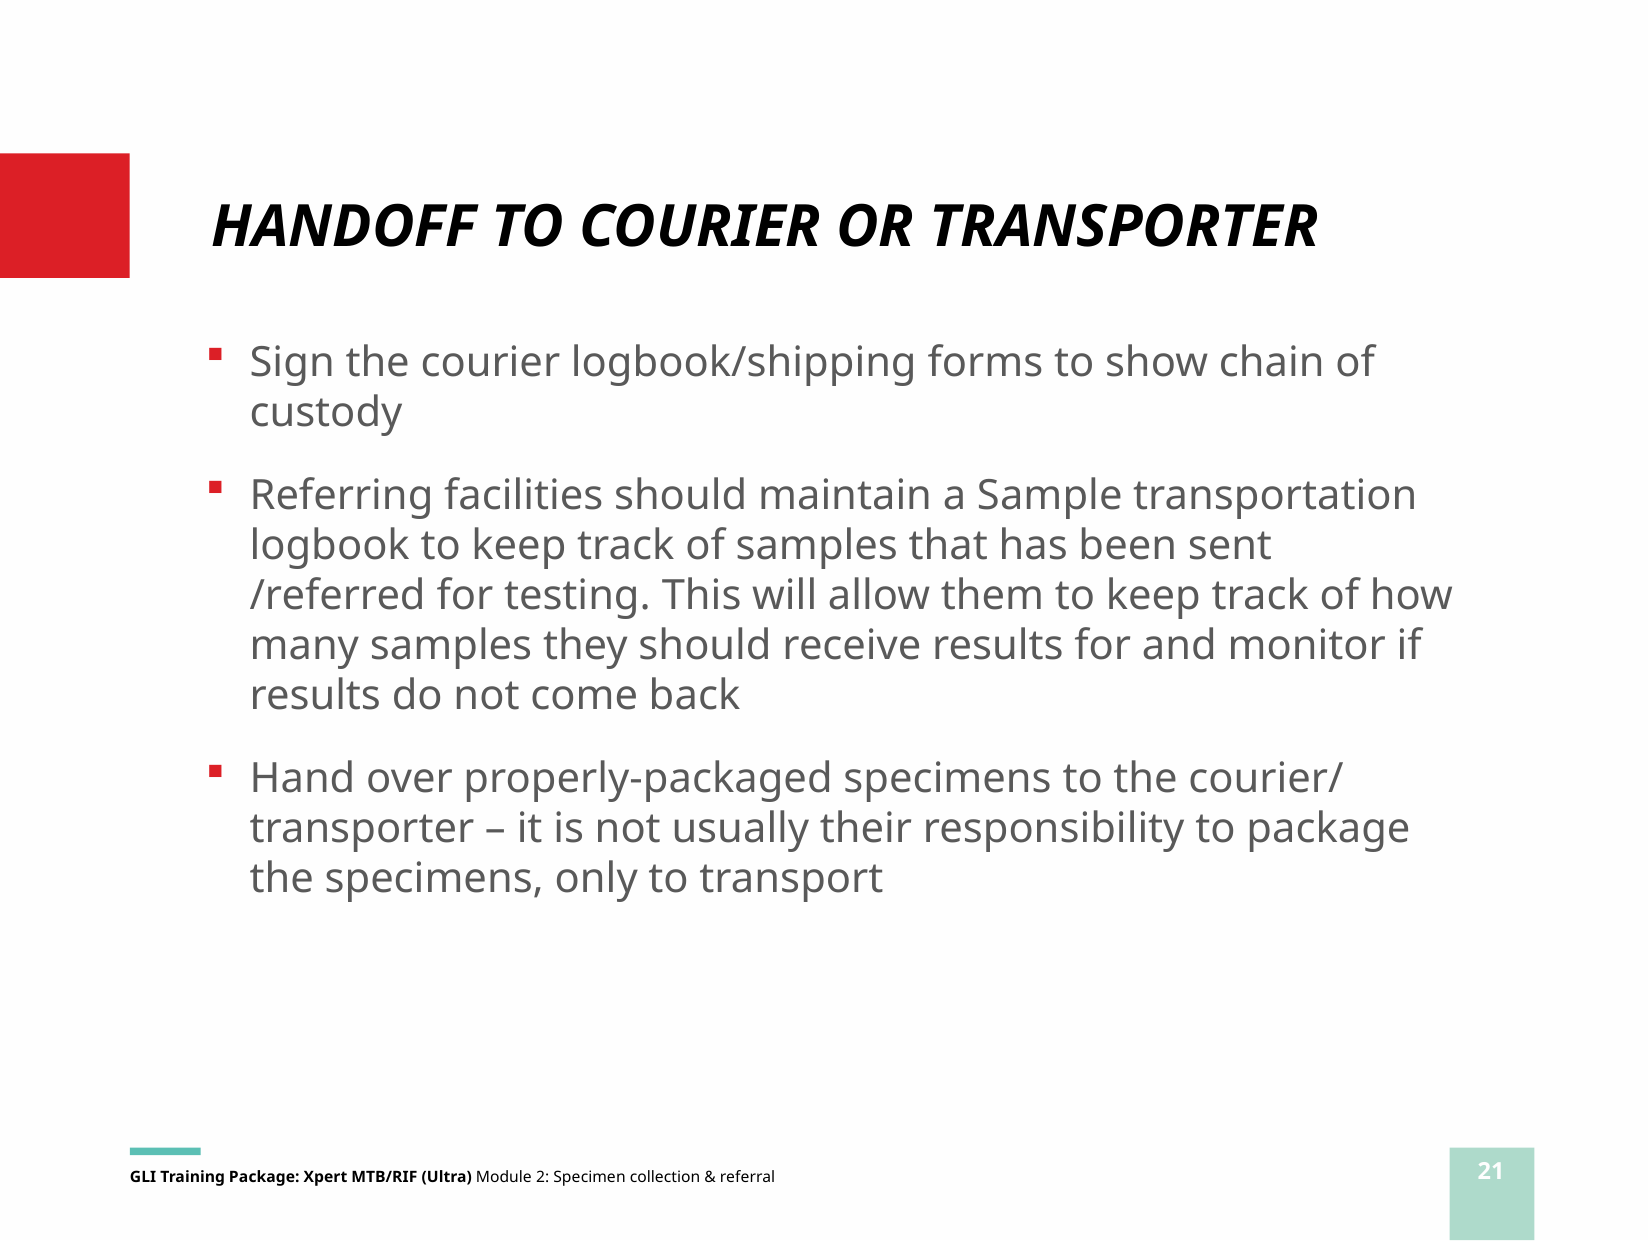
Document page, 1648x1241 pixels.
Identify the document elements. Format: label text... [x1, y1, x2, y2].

title HANDOFF TO COURIER OR TRANSPORTER [211, 149, 1648, 306]
list Sign the courier logbook/shipping forms to show chain of custody Referring facilities should maintain a Sample transportation logbook to keep track of samples that has been sent /referred for testing. This will allow them to keep track of how many samples they should receive results for and monitor if results do not come back Hand over properly-packaged specimens to the courier/ transporter – it is not usually their responsibility to package the specimens, only to transport [205, 334, 1458, 1092]
